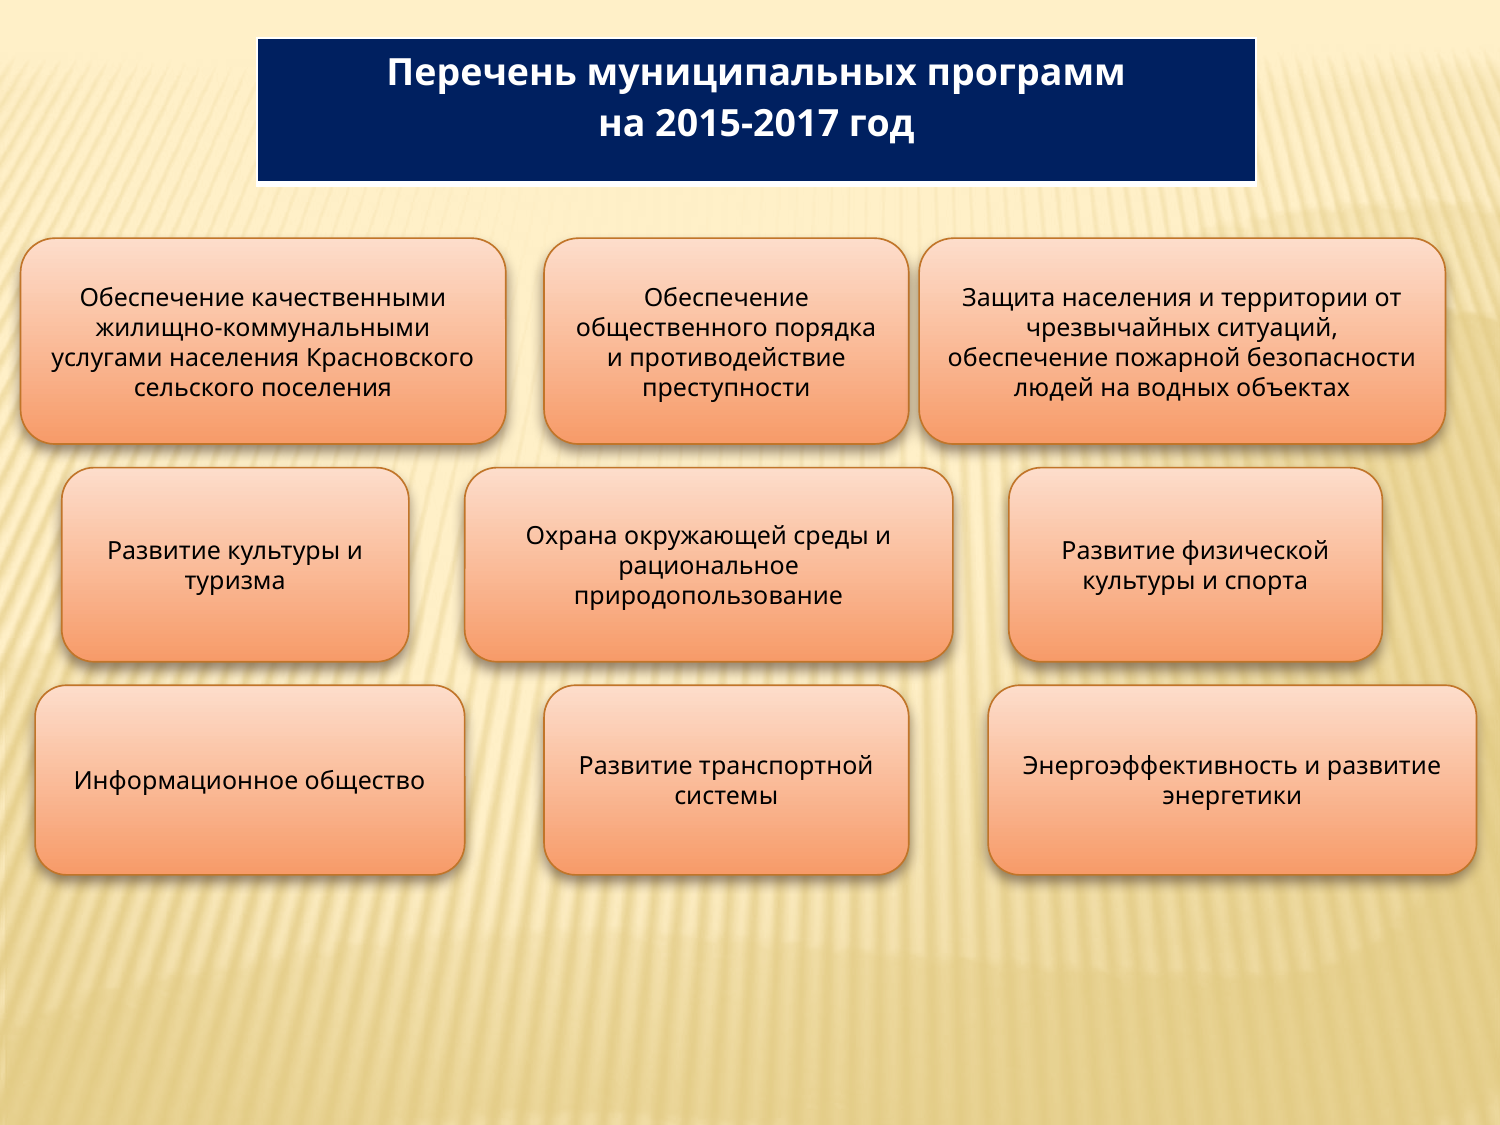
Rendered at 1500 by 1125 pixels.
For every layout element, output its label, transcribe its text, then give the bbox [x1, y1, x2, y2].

text_box Развитие физической культуры и спорта [1007, 466, 1384, 663]
table_header Перечень муниципальных программ на 2015-2017 год [258, 39, 1255, 181]
text_box Защита населения и территории от чрезвычайных ситуаций, обеспечение пожарной безопасности людей на водных объектах [918, 237, 1447, 445]
text_box Развитие культуры и туризма [60, 466, 410, 663]
text_box Обеспечение качественными жилищно-коммунальными услугами населения Красновского сельского поселения [19, 237, 507, 445]
text_box Информационное общество [34, 684, 466, 876]
text_box Развитие транспортной системы [543, 684, 910, 876]
text_box Охрана окружающей среды и рациональное природопользование [463, 466, 954, 663]
text_box Энергоэффективность и развитие энергетики [987, 684, 1478, 876]
text_box Обеспечение общественного порядка и противодействие преступности [543, 237, 910, 445]
